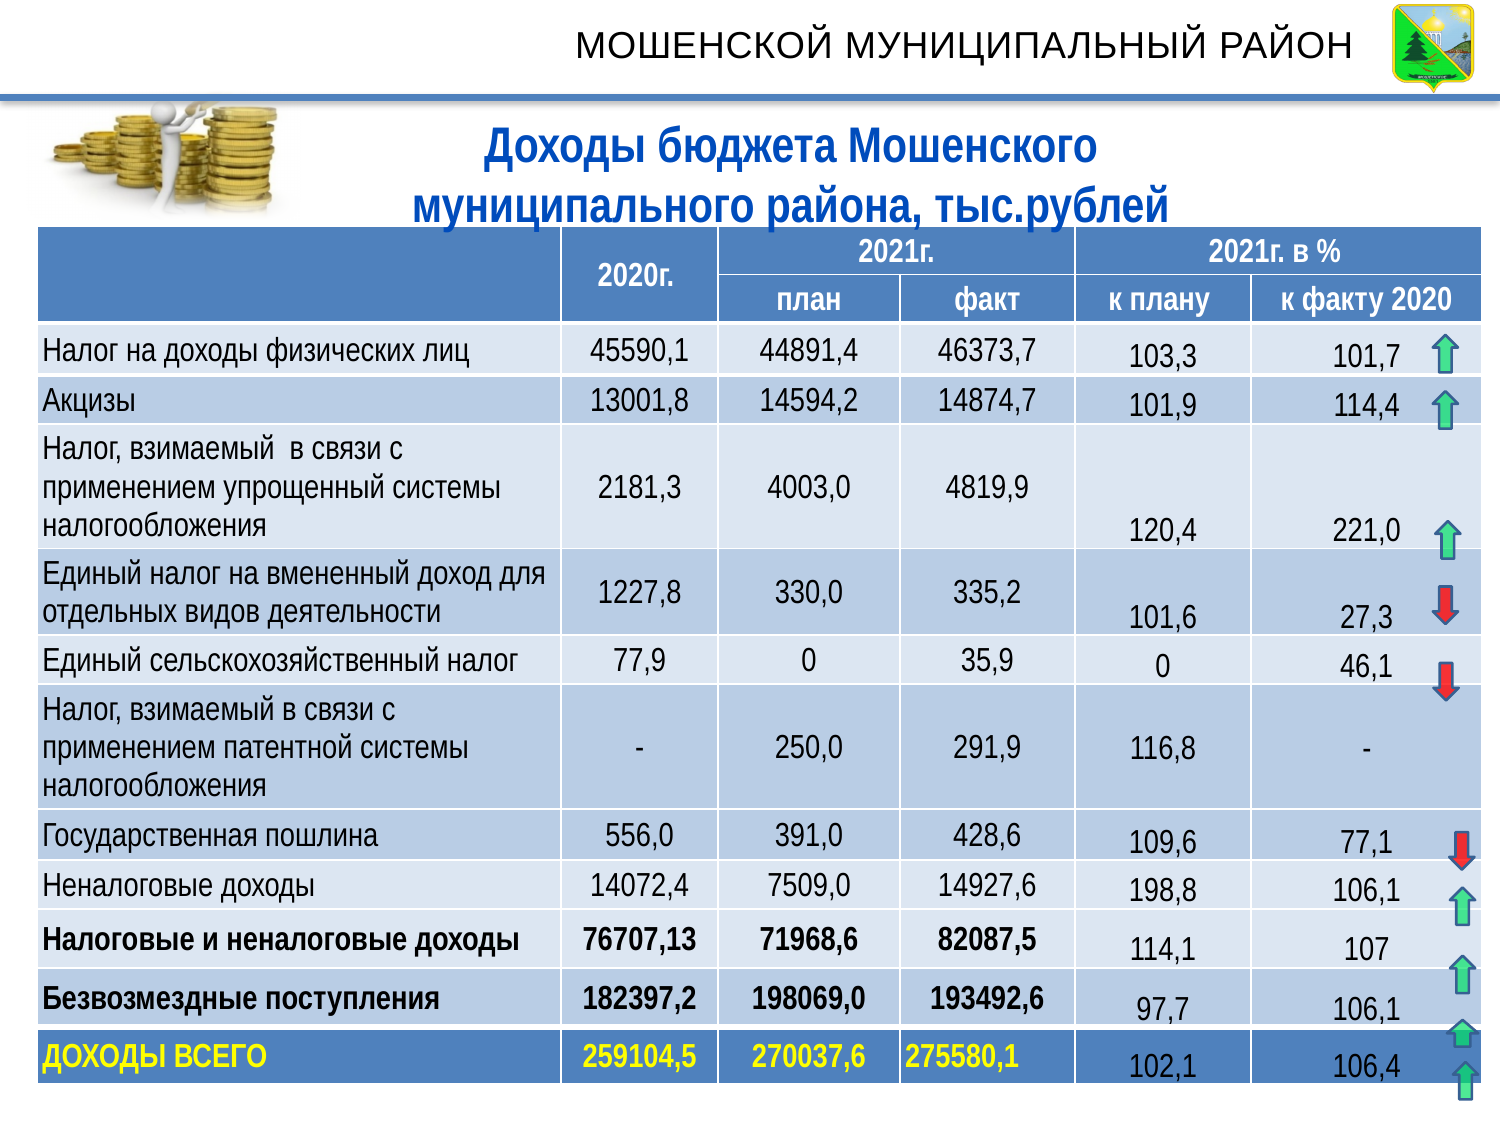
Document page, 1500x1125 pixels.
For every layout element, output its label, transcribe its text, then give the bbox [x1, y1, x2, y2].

table_cell 2181,3 [562, 425, 717, 548]
table_cell - [562, 685, 717, 808]
table_cell 193492,6 [901, 969, 1074, 1024]
table_cell 4003,0 [719, 425, 899, 548]
table_cell факт [901, 275, 1074, 321]
text_box [1446, 1019, 1479, 1047]
table_cell 107 [1252, 910, 1481, 967]
table_cell - [1252, 685, 1481, 808]
table_cell 102,1 [1076, 1030, 1250, 1083]
table_cell 101,9 [1076, 377, 1250, 423]
table_cell 182397,2 [562, 969, 717, 1024]
table_cell 556,0 [562, 810, 717, 859]
table_cell Налоговые и неналоговые доходы [38, 910, 560, 967]
table_cell 330,0 [719, 549, 899, 634]
table_cell Единый сельскохозяйственный налог [38, 636, 560, 683]
table_cell 97,7 [1076, 969, 1250, 1024]
table_header 2020г. [562, 227, 717, 321]
table_cell 106,1 [1252, 969, 1481, 1024]
table_cell 198,8 [1076, 861, 1250, 908]
table_cell 0 [1076, 636, 1250, 683]
table_cell 291,9 [901, 685, 1074, 808]
table_cell 103,3 [1076, 325, 1250, 373]
table_cell 106,1 [1252, 861, 1481, 908]
table_cell 77,1 [1252, 810, 1481, 859]
text_box [1449, 955, 1476, 994]
table_cell Налог на доходы физических лиц [38, 325, 560, 373]
table_cell 428,6 [901, 810, 1074, 859]
text_box Доходы бюджета Мошенского муниципального района, тыс.рублей [324, 154, 1258, 191]
text_box [1432, 586, 1459, 625]
text_box МОШЕНСКОЙ МУНИЦИПАЛЬНЫЙ РАЙОН [560, 13, 1386, 74]
table_cell план [719, 275, 899, 321]
table_cell 116,8 [1076, 685, 1250, 808]
table_cell 250,0 [719, 685, 899, 808]
table_cell 101,6 [1076, 549, 1250, 634]
table_cell 270037,6 [719, 1030, 899, 1083]
text_box [1435, 521, 1461, 559]
text_box [1449, 832, 1475, 870]
table_cell 335,2 [901, 549, 1074, 634]
table_cell 82087,5 [901, 910, 1074, 967]
table_cell 120,4 [1076, 425, 1250, 548]
table_cell 77,9 [562, 636, 717, 683]
table_cell 14874,7 [901, 377, 1074, 423]
table_cell 35,9 [901, 636, 1074, 683]
text_box [1449, 887, 1476, 925]
table_cell 76707,13 [562, 910, 717, 967]
table_cell Безвозмездные поступления [38, 969, 560, 1024]
table_cell 27,3 [1252, 549, 1481, 634]
table_cell 71968,6 [719, 910, 899, 967]
table_cell 1227,8 [562, 549, 717, 634]
table_header 2021г. [719, 227, 1074, 274]
text_box [1432, 391, 1459, 429]
table_cell к плану [1076, 275, 1250, 321]
text_box [1452, 1061, 1479, 1100]
table_cell 46373,7 [901, 325, 1074, 373]
text_box [1433, 662, 1459, 701]
table_cell 44891,4 [719, 325, 899, 373]
table_cell 114,1 [1076, 910, 1250, 967]
table_cell ДОХОДЫ ВСЕГО [38, 1030, 560, 1083]
table_cell 14072,4 [562, 861, 717, 908]
table_header 2021г. в % [1076, 227, 1481, 274]
table_cell Неналоговые доходы [38, 861, 560, 908]
picture [24, 89, 301, 97]
table_cell Налог, взимаемый в связи с применением патентной системы налогообложения [38, 685, 560, 808]
table_cell Единый налог на вмененный доход для отдельных видов деятельности [38, 549, 560, 634]
table_cell 4819,9 [901, 425, 1074, 548]
table_cell 221,0 [1252, 425, 1481, 548]
text_box [1432, 334, 1459, 373]
table_cell 0 [719, 636, 899, 683]
table_cell 114,4 [1252, 377, 1481, 423]
table_header [38, 227, 560, 321]
table_cell 259104,5 [562, 1030, 717, 1083]
table_cell 45590,1 [562, 325, 717, 373]
table_cell 198069,0 [719, 969, 899, 1024]
table_cell 7509,0 [719, 861, 899, 908]
table_cell Налог, взимаемый в связи с применением упрощенный системы налогообложения [38, 425, 560, 548]
table_cell 101,7 [1252, 325, 1481, 373]
table_cell Государственная пошлина [38, 810, 560, 859]
table_cell Акцизы [38, 377, 560, 423]
picture [24, 98, 301, 222]
table_cell 46,1 [1252, 636, 1481, 683]
table_cell 14927,6 [901, 861, 1074, 908]
table_cell к факту 2020 [1252, 275, 1481, 321]
table_cell 275580,1 [901, 1030, 1074, 1083]
table_cell 13001,8 [562, 377, 717, 423]
table_cell 106,4 [1252, 1030, 1481, 1083]
table_cell 14594,2 [719, 377, 899, 423]
picture [1391, 2, 1475, 94]
table_cell 109,6 [1076, 810, 1250, 859]
table_cell 391,0 [719, 810, 899, 859]
